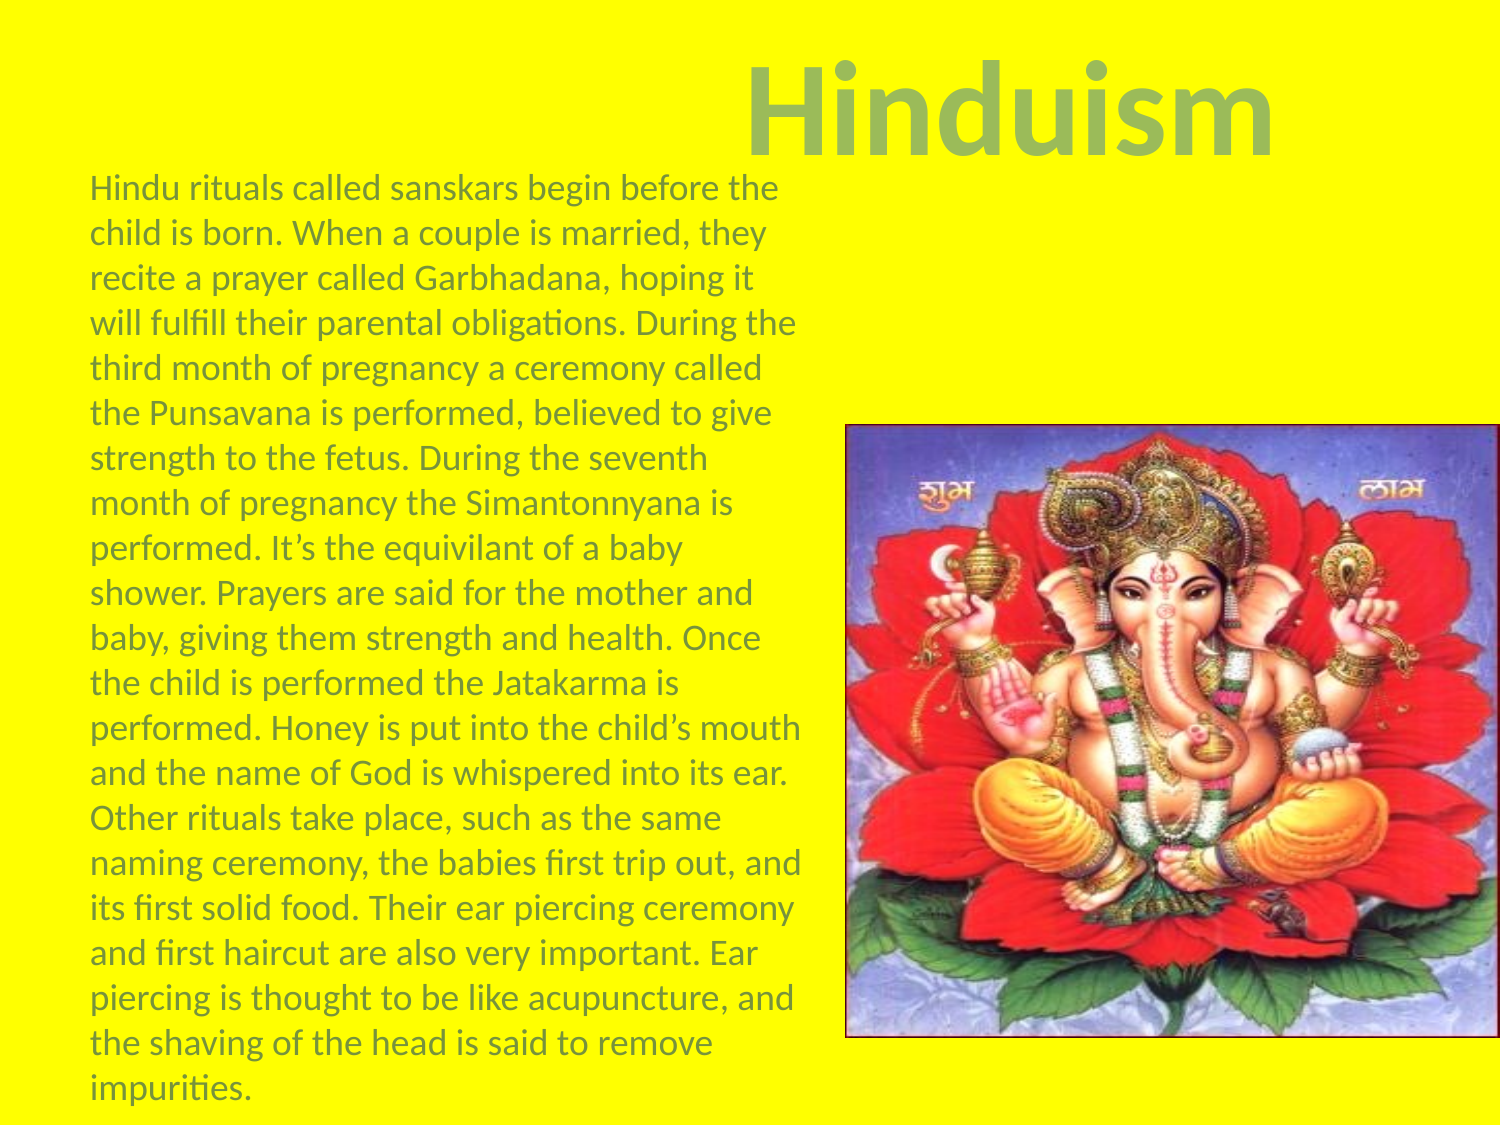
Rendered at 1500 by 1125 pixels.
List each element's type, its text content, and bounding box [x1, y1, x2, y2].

text_box Hinduism [573, 12, 1450, 190]
text_box Hindu rituals called sanskars begin before the child is born. When a couple is married, they recite a prayer called Garbhadana, hoping it will fulfill their parental obligations. During the third month of pregnancy a ceremony called the Punsavana is performed, believed to give strength to the fetus. During the seventh month of pregnancy the Simantonnyana is performed. It’s the equivilant of a baby shower. Prayers are said for the mother and baby, giving them strength and health. Once the child is performed the Jatakarma is performed. Honey is put into the child’s mouth and the name of God is whispered into its ear. Other rituals take place, such as the same naming ceremony, the babies first trip out, and its first solid food. Their ear piercing ceremony and first haircut are also very important. Ear piercing is thought to be like acupuncture, and the shaving of the head is said to remove impurities. [74, 155, 825, 1116]
picture [845, 424, 1500, 1038]
